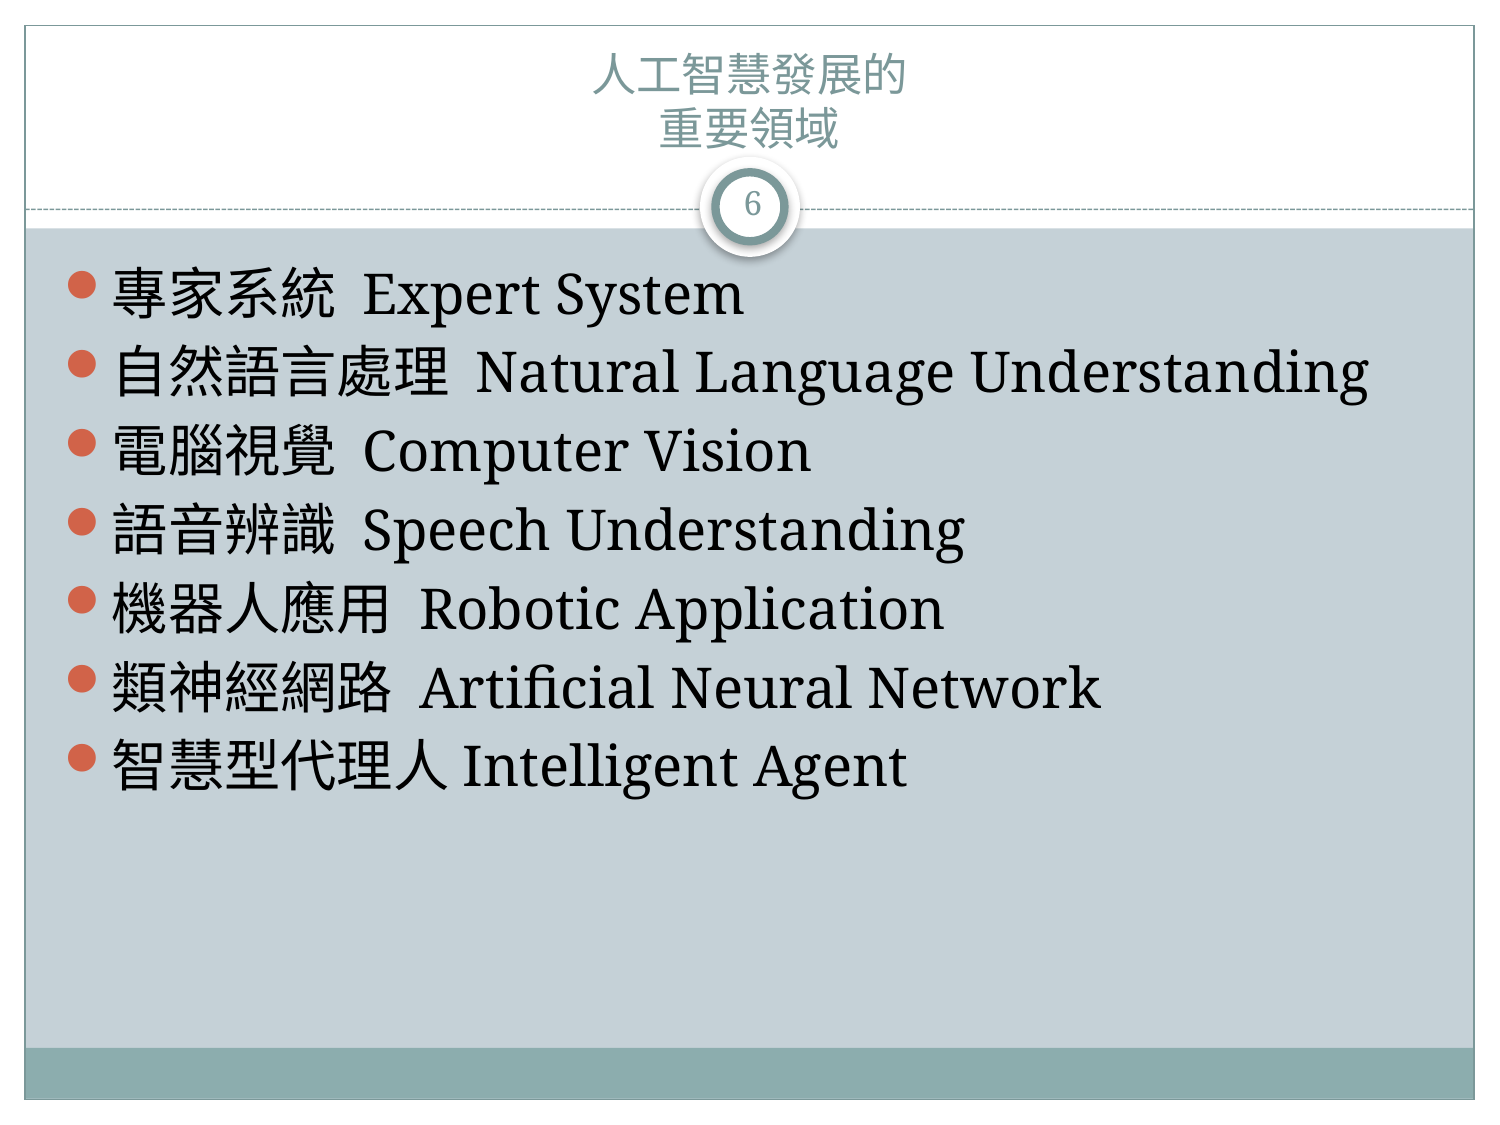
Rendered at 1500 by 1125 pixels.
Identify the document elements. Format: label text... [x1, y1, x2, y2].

slide_number 6 [715, 168, 791, 241]
list 專家系統 Expert System 自然語言處理 Natural Language Understanding 電腦視覺 Computer Vision 語音辨識 Speech Understanding 機器人應用 Robotic Application 類神經網路 Artificial Neural Network 智慧型代理人Intelligent Agent [49, 250, 1445, 1001]
text_box [155, 143, 920, 977]
title 人工智慧發展的 重要領域 [49, 37, 1450, 162]
